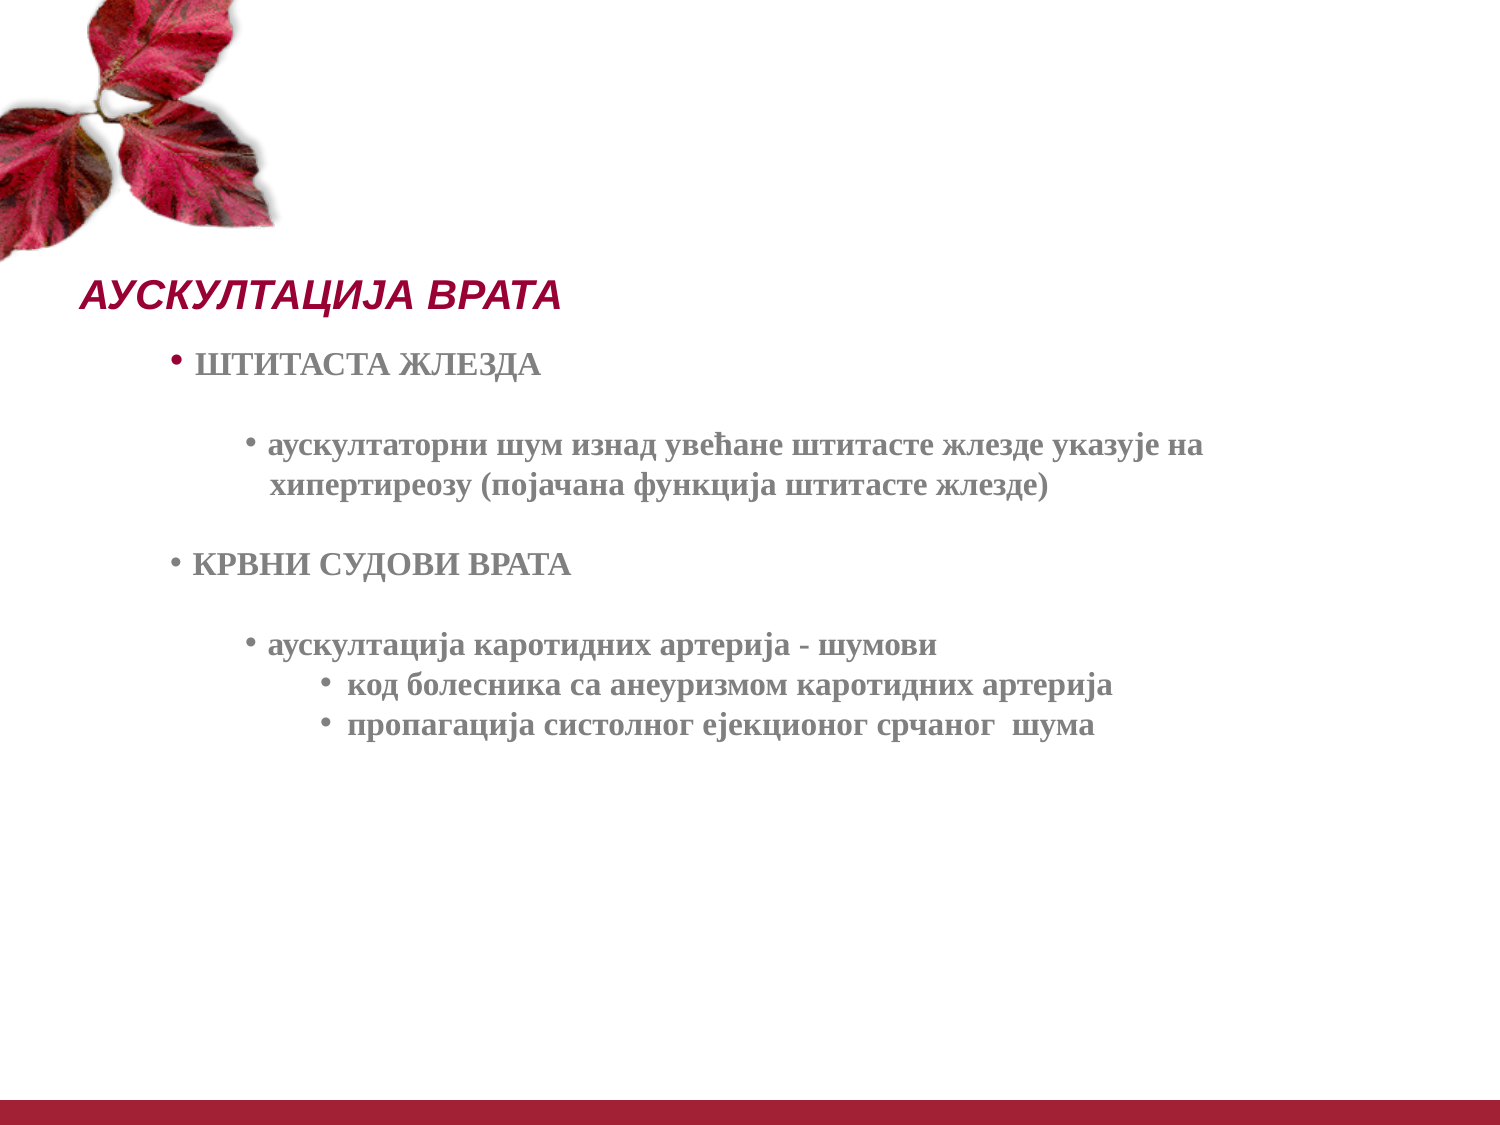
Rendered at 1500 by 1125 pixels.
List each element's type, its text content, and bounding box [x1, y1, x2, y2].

text_box АУСКУЛТАЦИЈА ВРАТА ШТИТАСТА ЖЛЕЗДА аускултаторни шум изнад увећане штитасте жлезде указује на хипертиреозу (појачана функција штитасте жлезде) КРВНИ СУДОВИ ВРАТА аускултација каротидних артерија - шумови код болесника са анеуризмом каротидних артерија пропагација систолног ејекционог срчаног шума [53, 278, 1487, 1125]
picture [0, 0, 295, 273]
